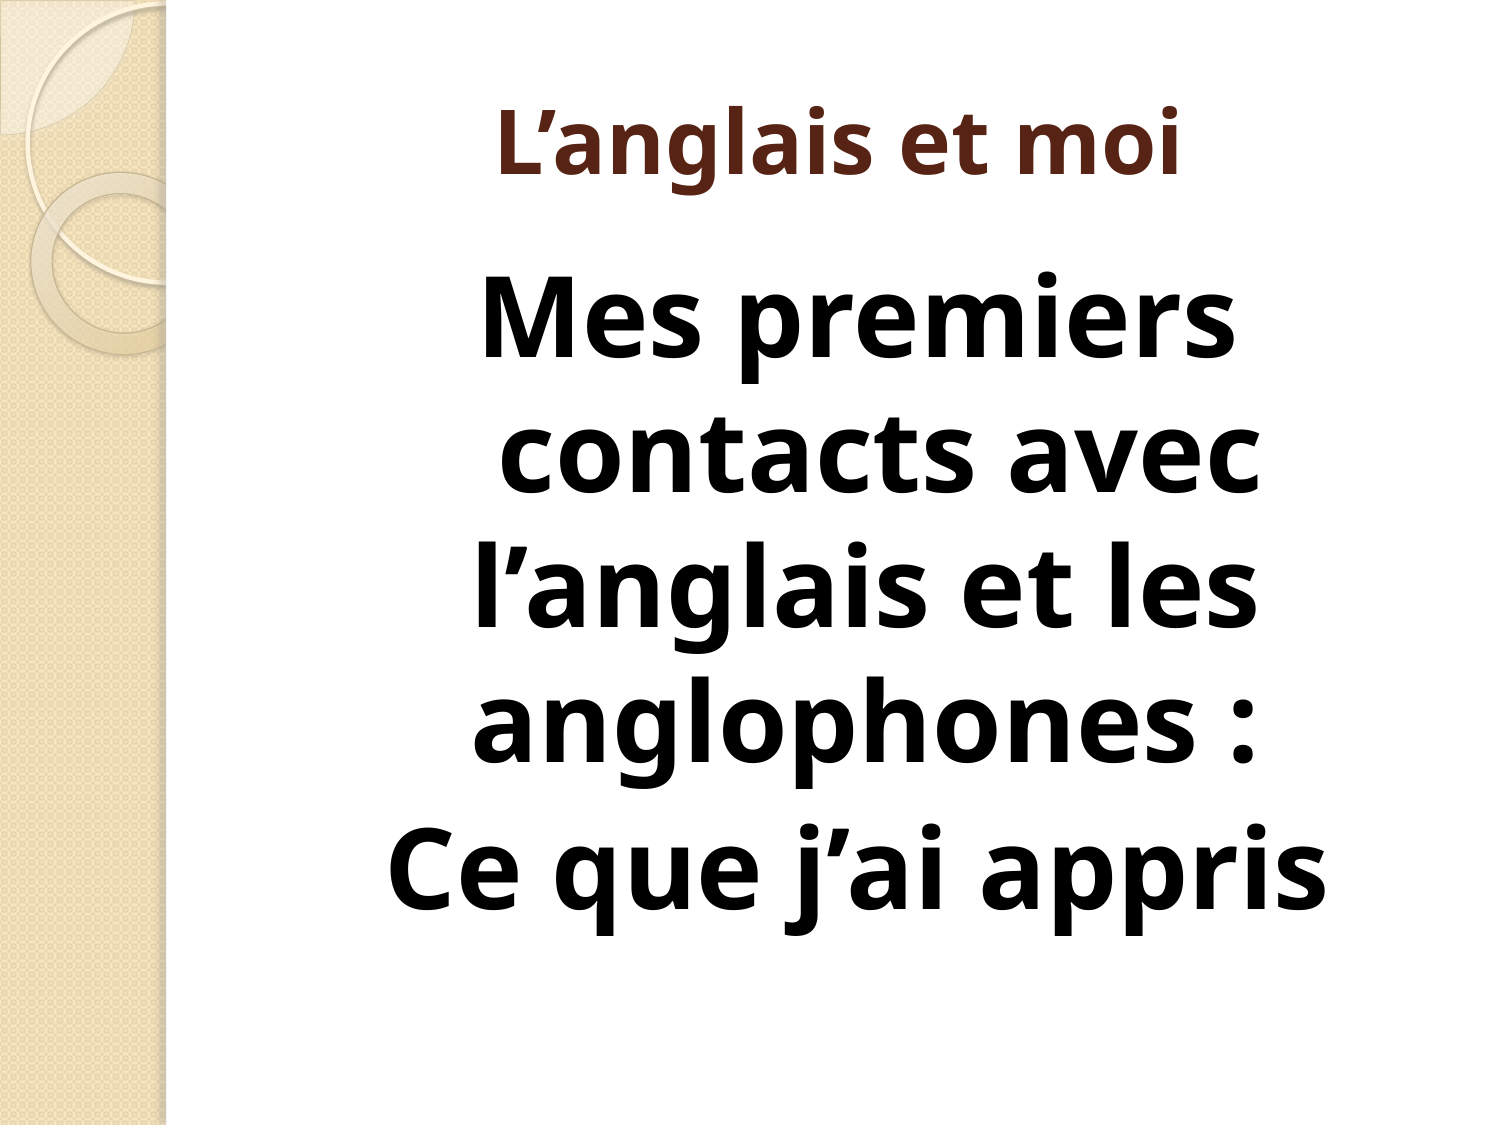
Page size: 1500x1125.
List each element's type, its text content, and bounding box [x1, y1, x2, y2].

title L’anglais et moi [235, 45, 1466, 233]
list Mes premiers contacts avec l’anglais et les anglophones : Ce que j’ai appris [235, 237, 1466, 1025]
